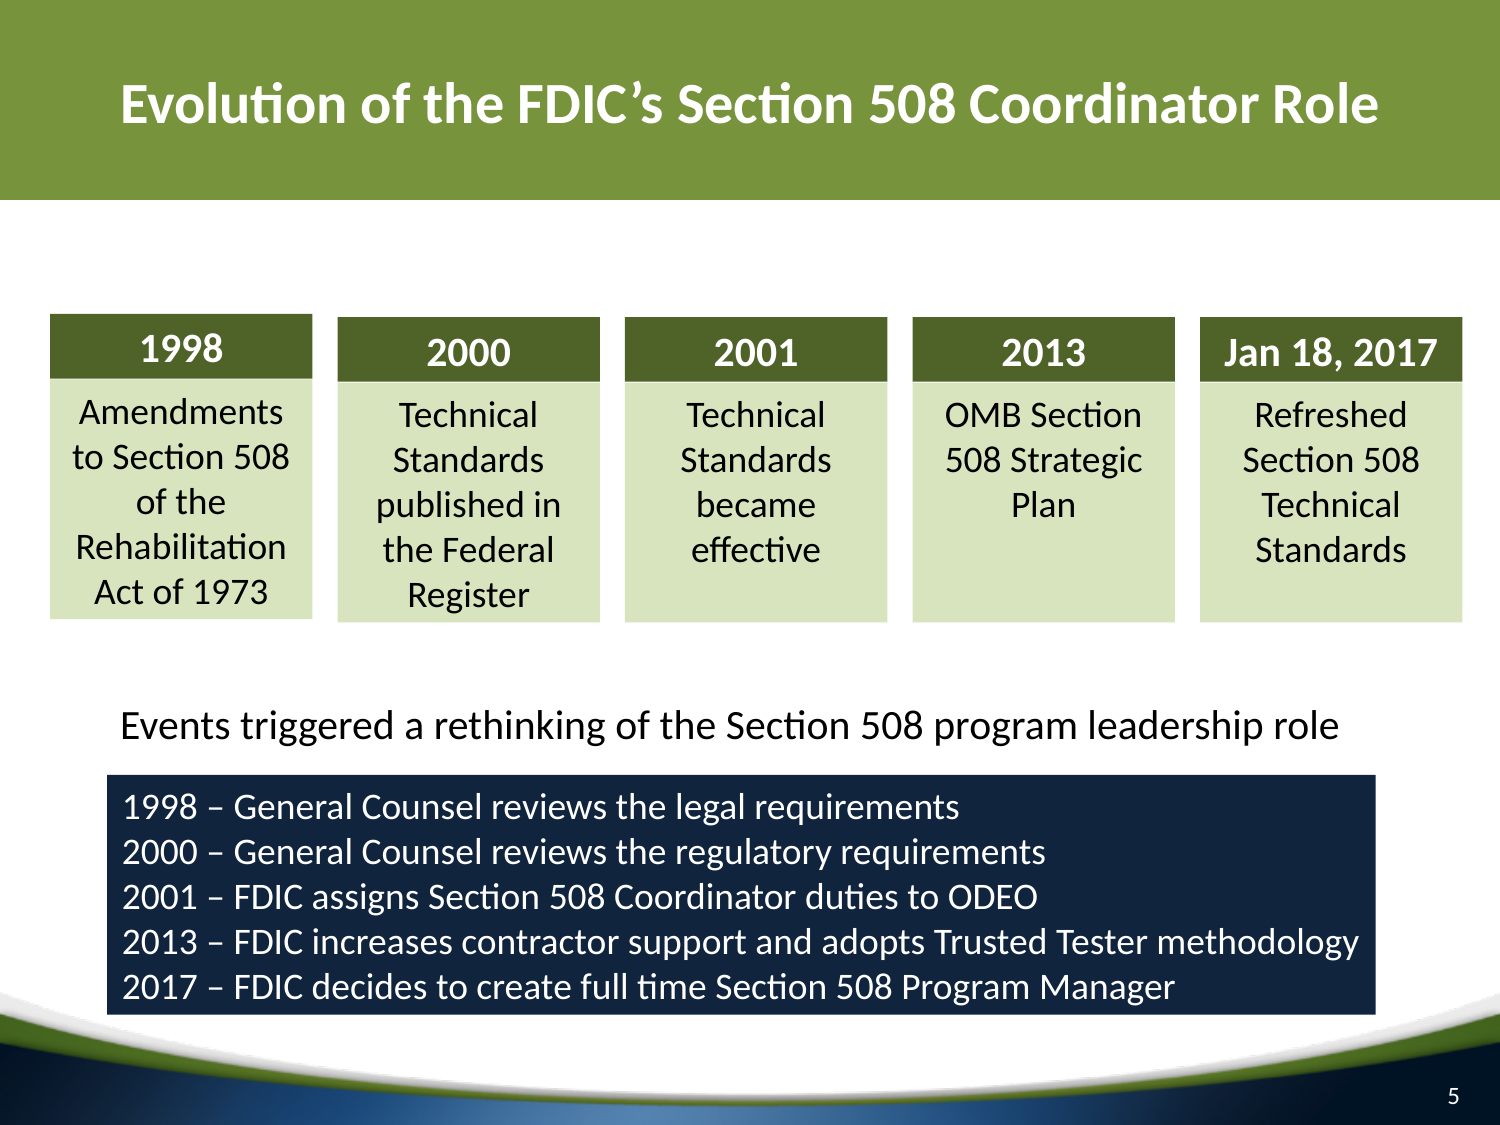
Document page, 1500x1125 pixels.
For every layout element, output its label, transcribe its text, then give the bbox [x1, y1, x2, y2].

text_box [337, 316, 601, 626]
slide_number 5 [1337, 1065, 1475, 1125]
text_box 1998 – General Counsel reviews the legal requirements 2000 – General Counsel reviews the regulatory requirements 2001 – FDIC assigns Section 508 Coordinator duties to ODEO 2013 – FDIC increases contractor support and adopts Trusted Tester methodology 2017 – FDIC decides to create full time Section 508 Program Manager [107, 774, 1376, 1015]
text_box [49, 313, 313, 623]
text_box Events triggered a rethinking of the Section 508 program leadership role [105, 690, 1356, 756]
title Evolution of the FDIC’s Section 508 Coordinator Role [0, 0, 1500, 200]
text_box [624, 316, 888, 626]
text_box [912, 316, 1176, 626]
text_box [1199, 316, 1463, 626]
picture [0, 974, 1500, 1125]
